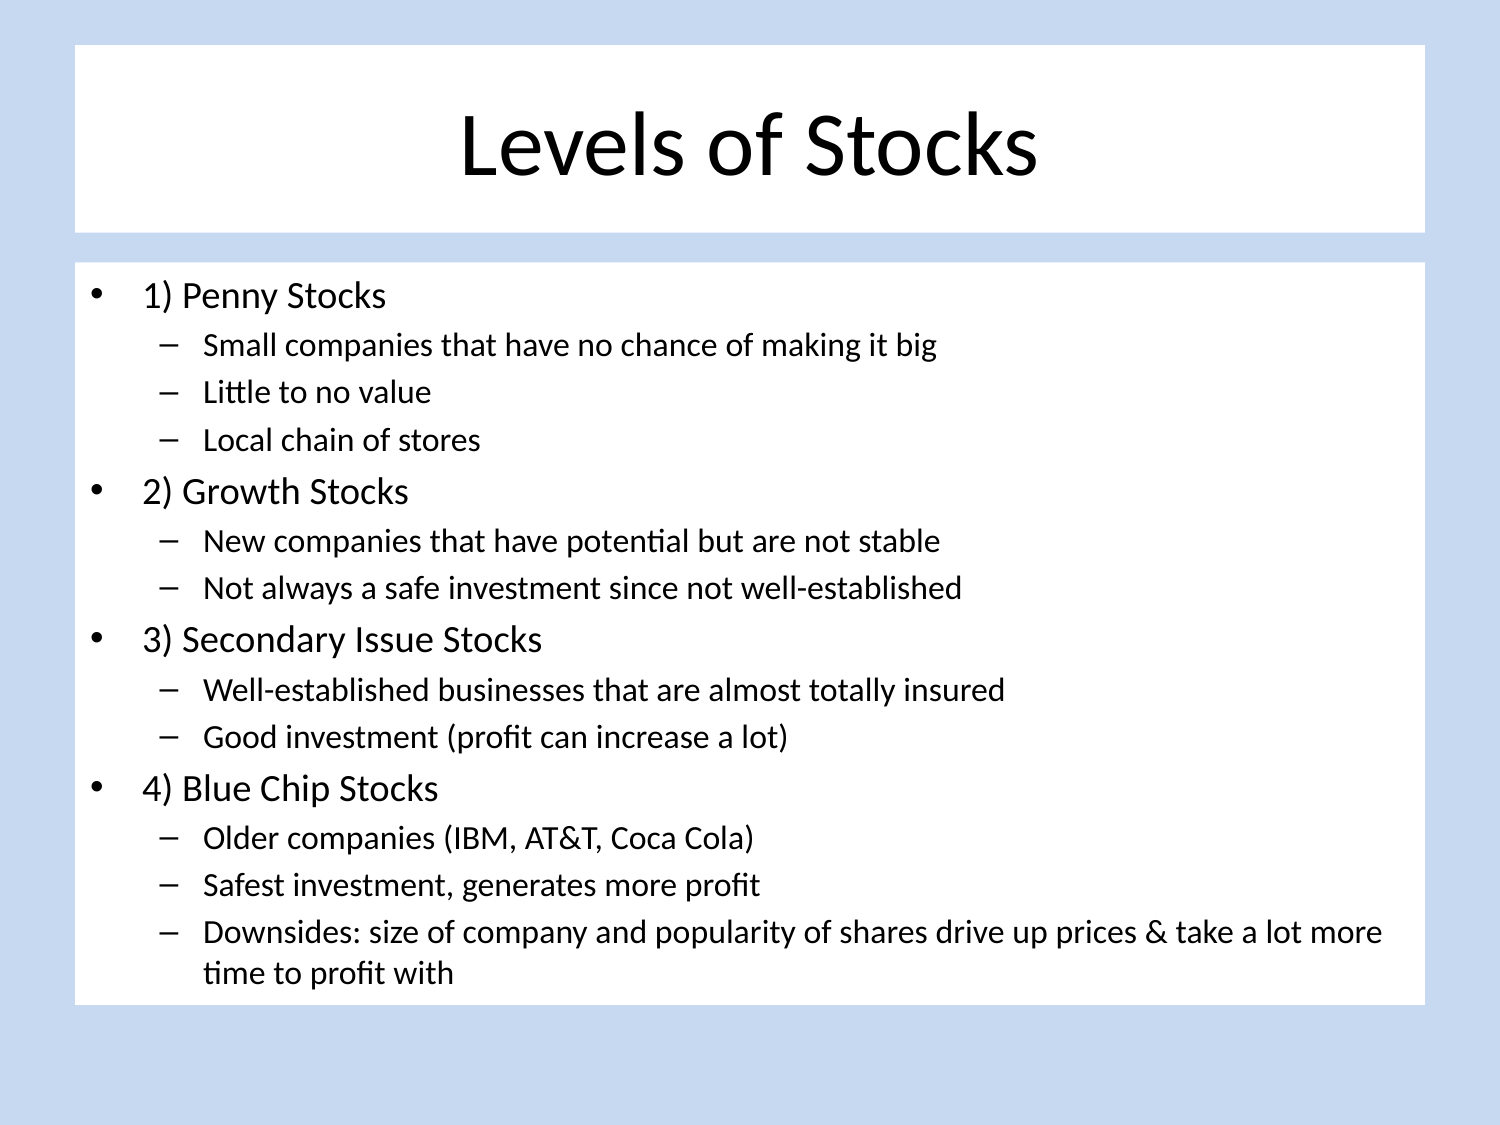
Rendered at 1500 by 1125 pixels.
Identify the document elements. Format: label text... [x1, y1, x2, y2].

title Levels of Stocks [75, 45, 1425, 233]
list 1) Penny Stocks Small companies that have no chance of making it big Little to no value Local chain of stores 2) Growth Stocks New companies that have potential but are not stable Not always a safe investment since not well-established 3) Secondary Issue Stocks Well-established businesses that are almost totally insured Good investment (profit can increase a lot) 4) Blue Chip Stocks Older companies (IBM, AT&T, Coca Cola) Safest investment, generates more profit Downsides: size of company and popularity of shares drive up prices & take a lot more time to profit with [75, 262, 1425, 1005]
